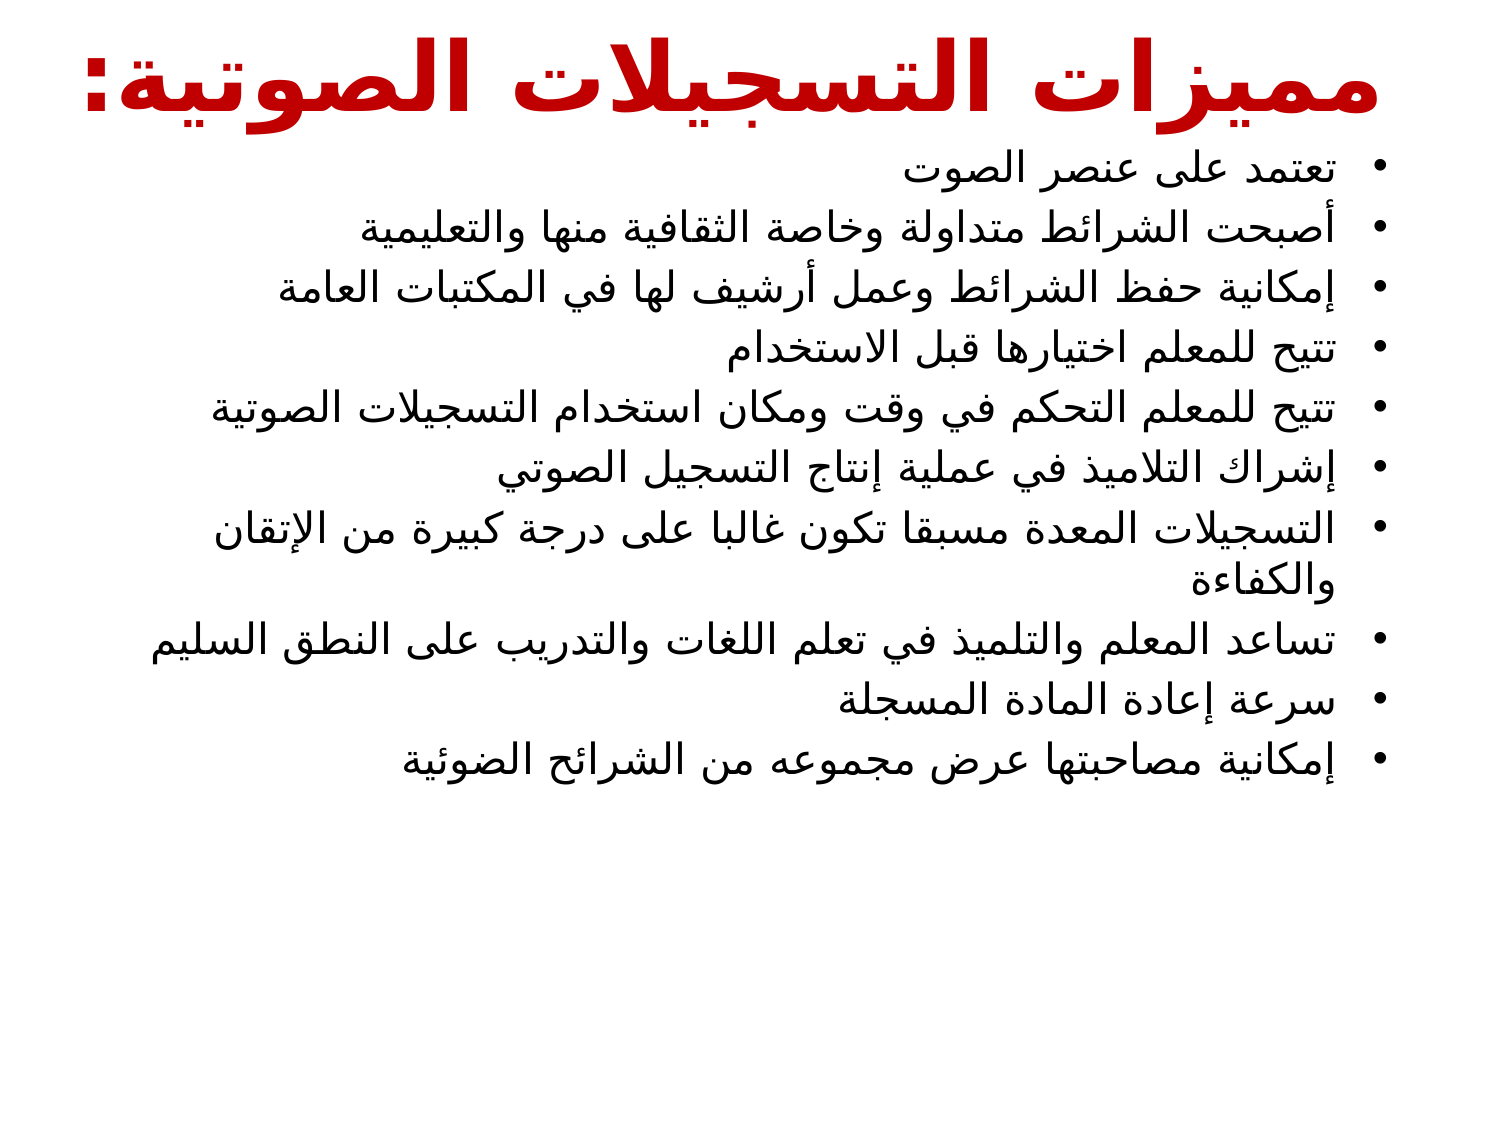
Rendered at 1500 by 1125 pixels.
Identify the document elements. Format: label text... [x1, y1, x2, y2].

list مميزات التسجيلات الصوتية: تعتمد على عنصر الصوت أصبحت الشرائط متداولة وخاصة الثقافية منها والتعليمية إمكانية حفظ الشرائط وعمل أرشيف لها في المكتبات العامة تتيح للمعلم اختيارها قبل الاستخدام تتيح للمعلم التحكم في وقت ومكان استخدام التسجيلات الصوتية إشراك التلاميذ في عملية إنتاج التسجيل الصوتي التسجيلات المعدة مسبقا تكون غالبا على درجة كبيرة من الإتقان والكفاءة تساعد المعلم والتلميذ في تعلم اللغات والتدريب على النطق السليم سرعة إعادة المادة المسجلة إمكانية مصاحبتها عرض مجموعه من الشرائح الضوئية [53, 7, 1401, 913]
